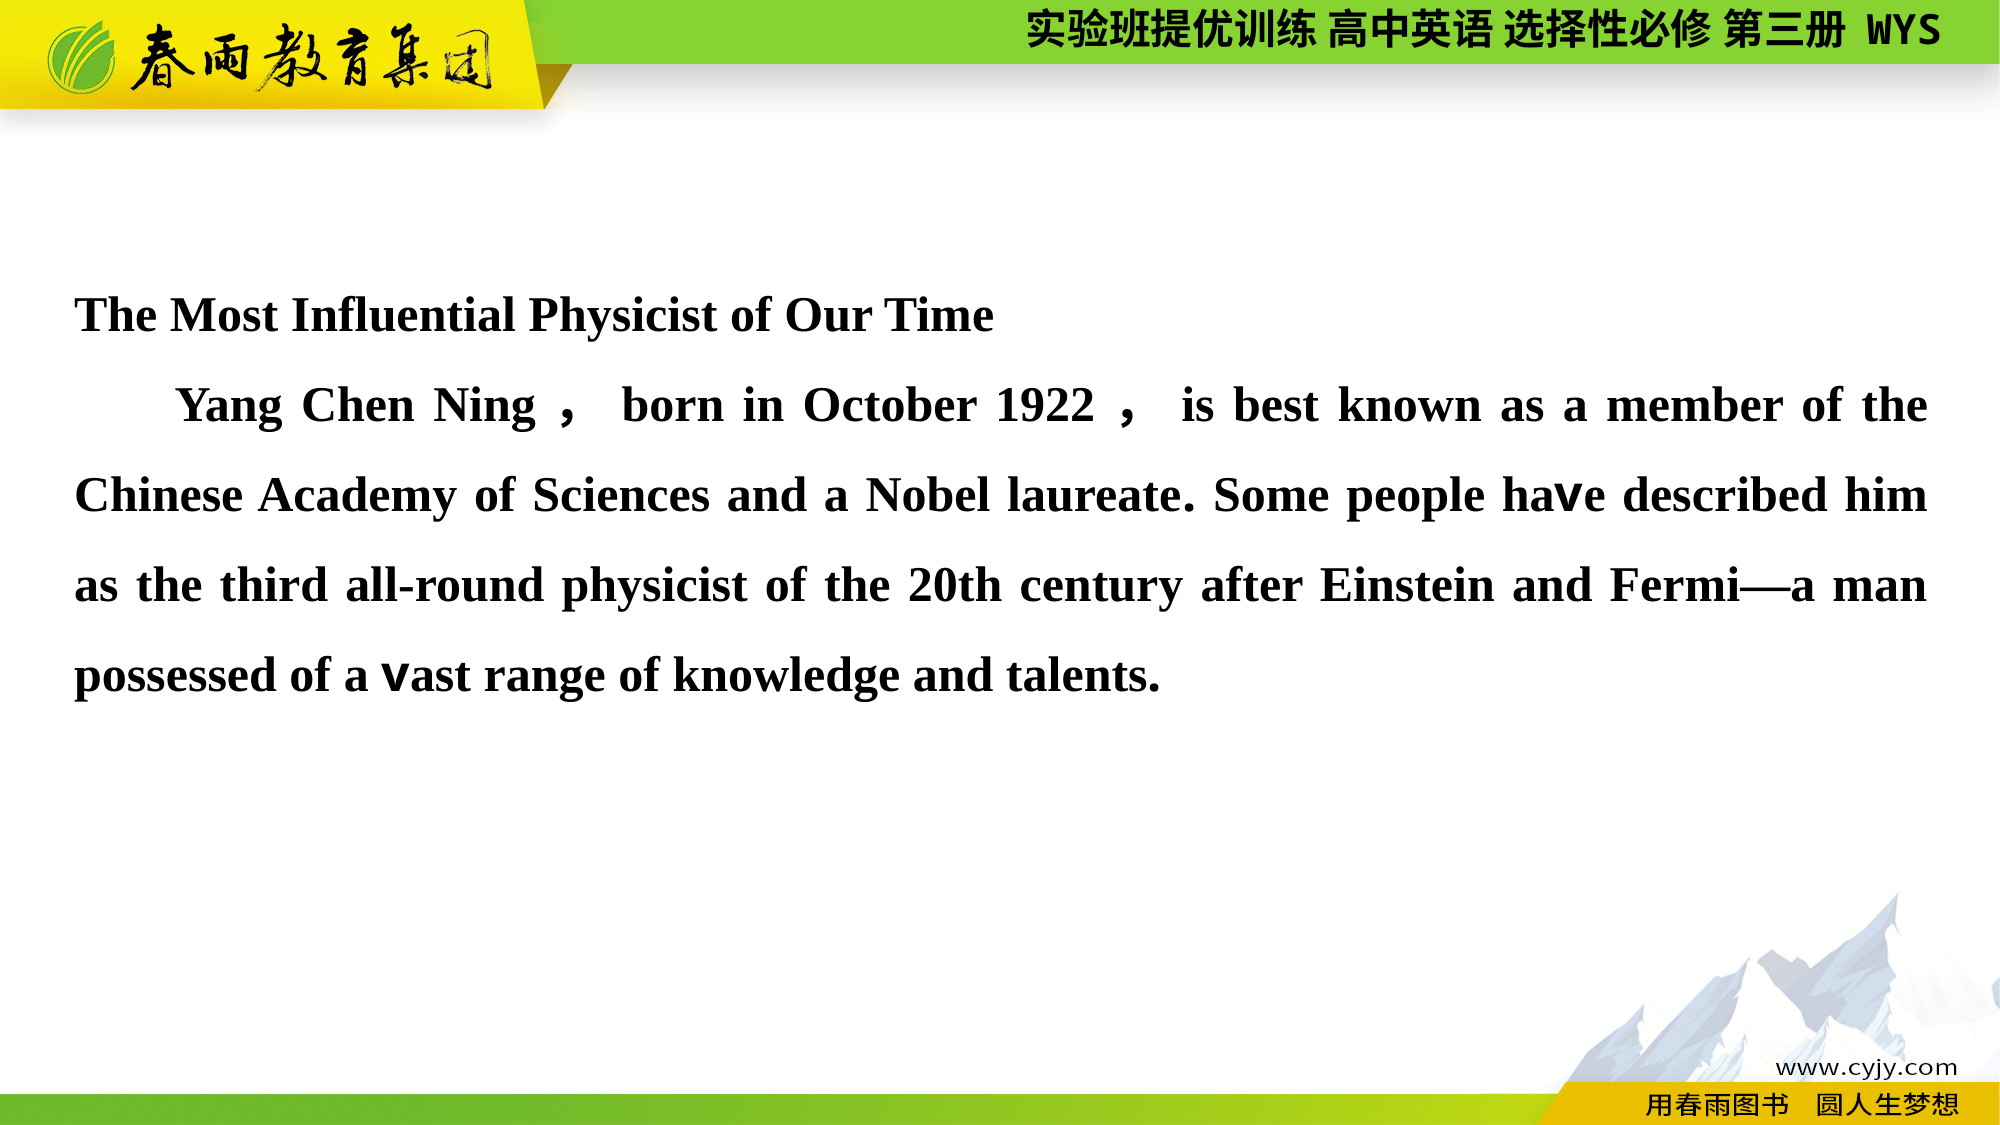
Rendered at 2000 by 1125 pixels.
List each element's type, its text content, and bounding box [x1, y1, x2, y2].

picture [0, 0, 2000, 1125]
list The Most Influential Physicist of Our Time Yang Chen Ning，born in October 1922，is best known as a member of the Chinese Academy of Sciences and a Nobel laureate. Some people have described him as the third all-round physicist of the 20th century after Einstein and Fermi—a man possessed of a vast range of knowledge and talents. [59, 243, 1944, 714]
